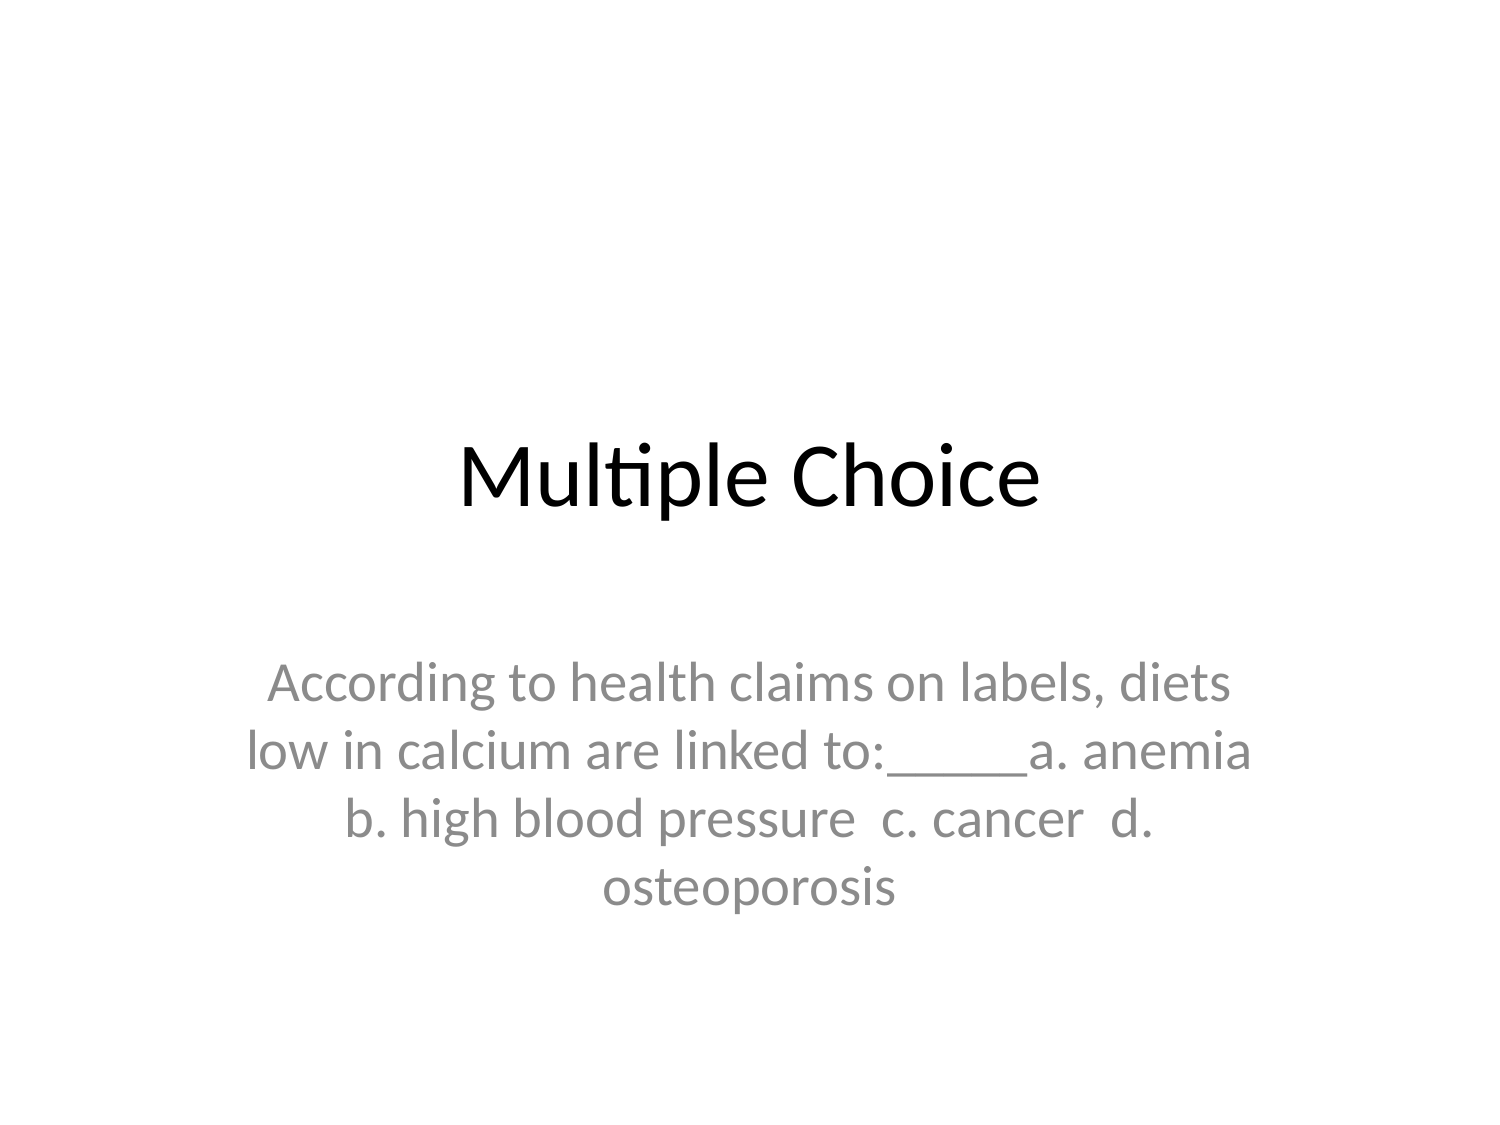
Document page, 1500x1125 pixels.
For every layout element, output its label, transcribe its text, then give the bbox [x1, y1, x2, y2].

subtitle According to health claims on labels, diets low in calcium are linked to:_____a. anemia b. high blood pressure c. cancer d. osteoporosis [225, 637, 1275, 925]
title Multiple Choice [112, 349, 1388, 591]
